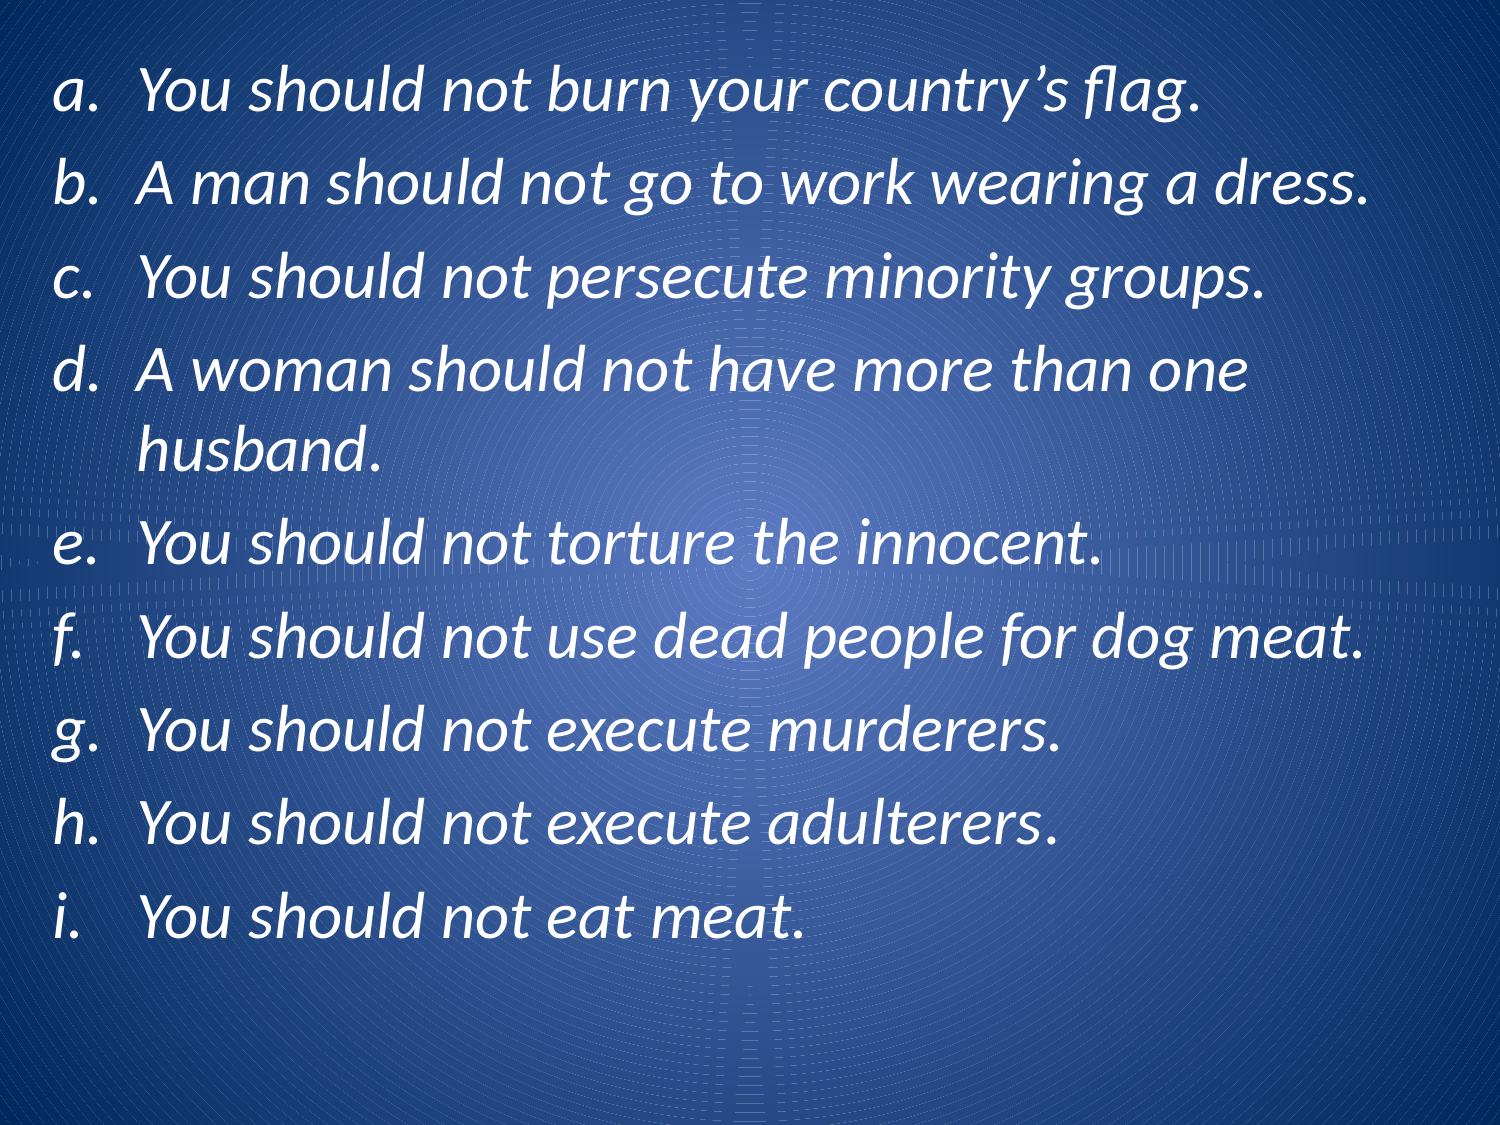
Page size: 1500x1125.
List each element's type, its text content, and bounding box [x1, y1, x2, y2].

list You should not burn your country’s flag. A man should not go to work wearing a dress. You should not persecute minority groups. A woman should not have more than one husband. You should not torture the innocent. You should not use dead people for dog meat. You should not execute murderers. You should not execute adulterers. You should not eat meat. [37, 37, 1425, 1005]
